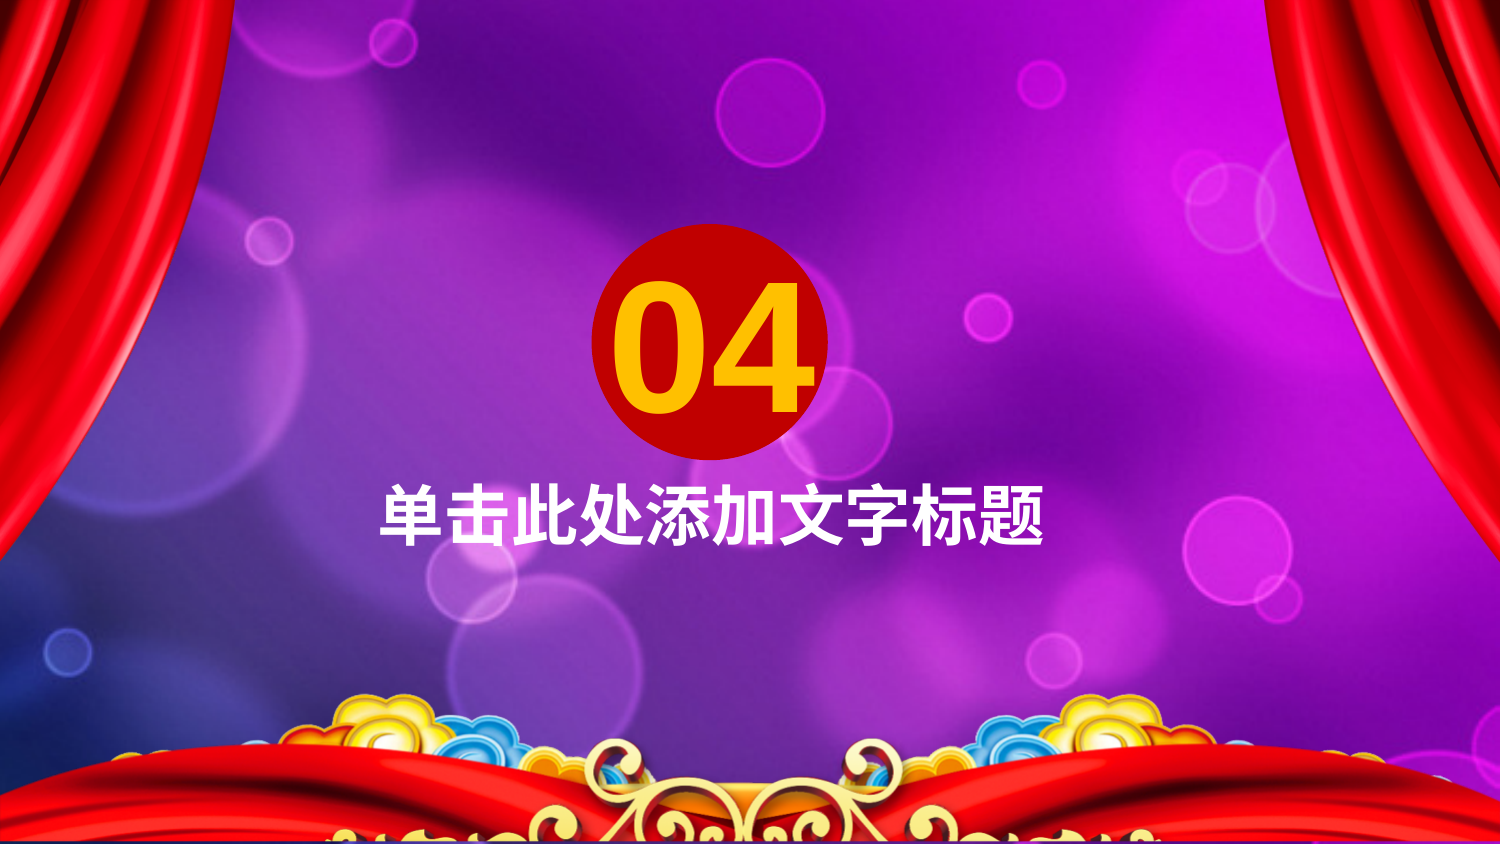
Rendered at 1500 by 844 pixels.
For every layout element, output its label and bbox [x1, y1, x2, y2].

text_box [0, 0, 1500, 842]
